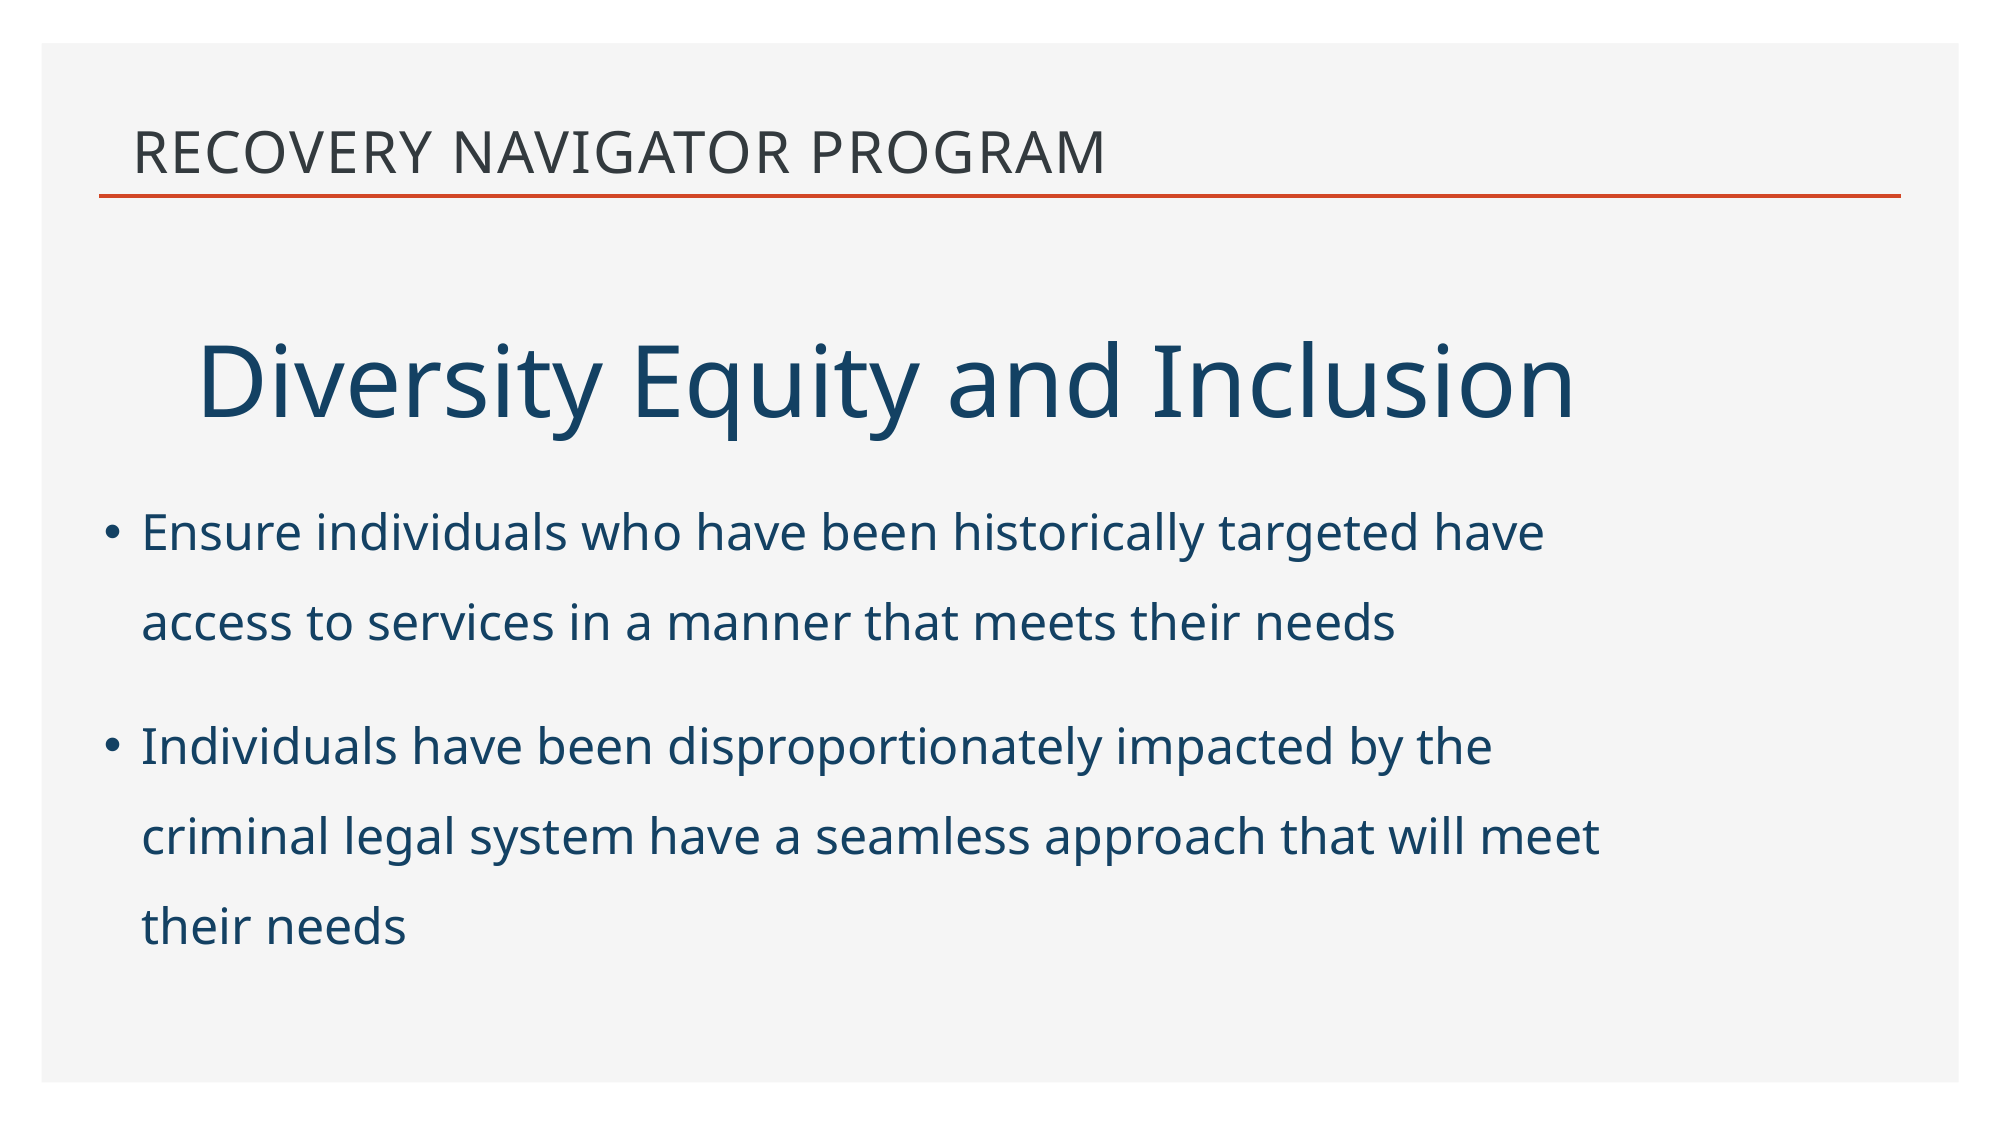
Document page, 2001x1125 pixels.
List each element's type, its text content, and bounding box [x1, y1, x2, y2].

text_box Diversity Equity and Inclusion Ensure individuals who have been historically targeted have access to services in a manner that meets their needs Individuals have been disproportionately impacted by the criminal legal system have a seamless approach that will meet their needs [88, 250, 1687, 1039]
title Recovery Navigator Program [117, 86, 1246, 192]
